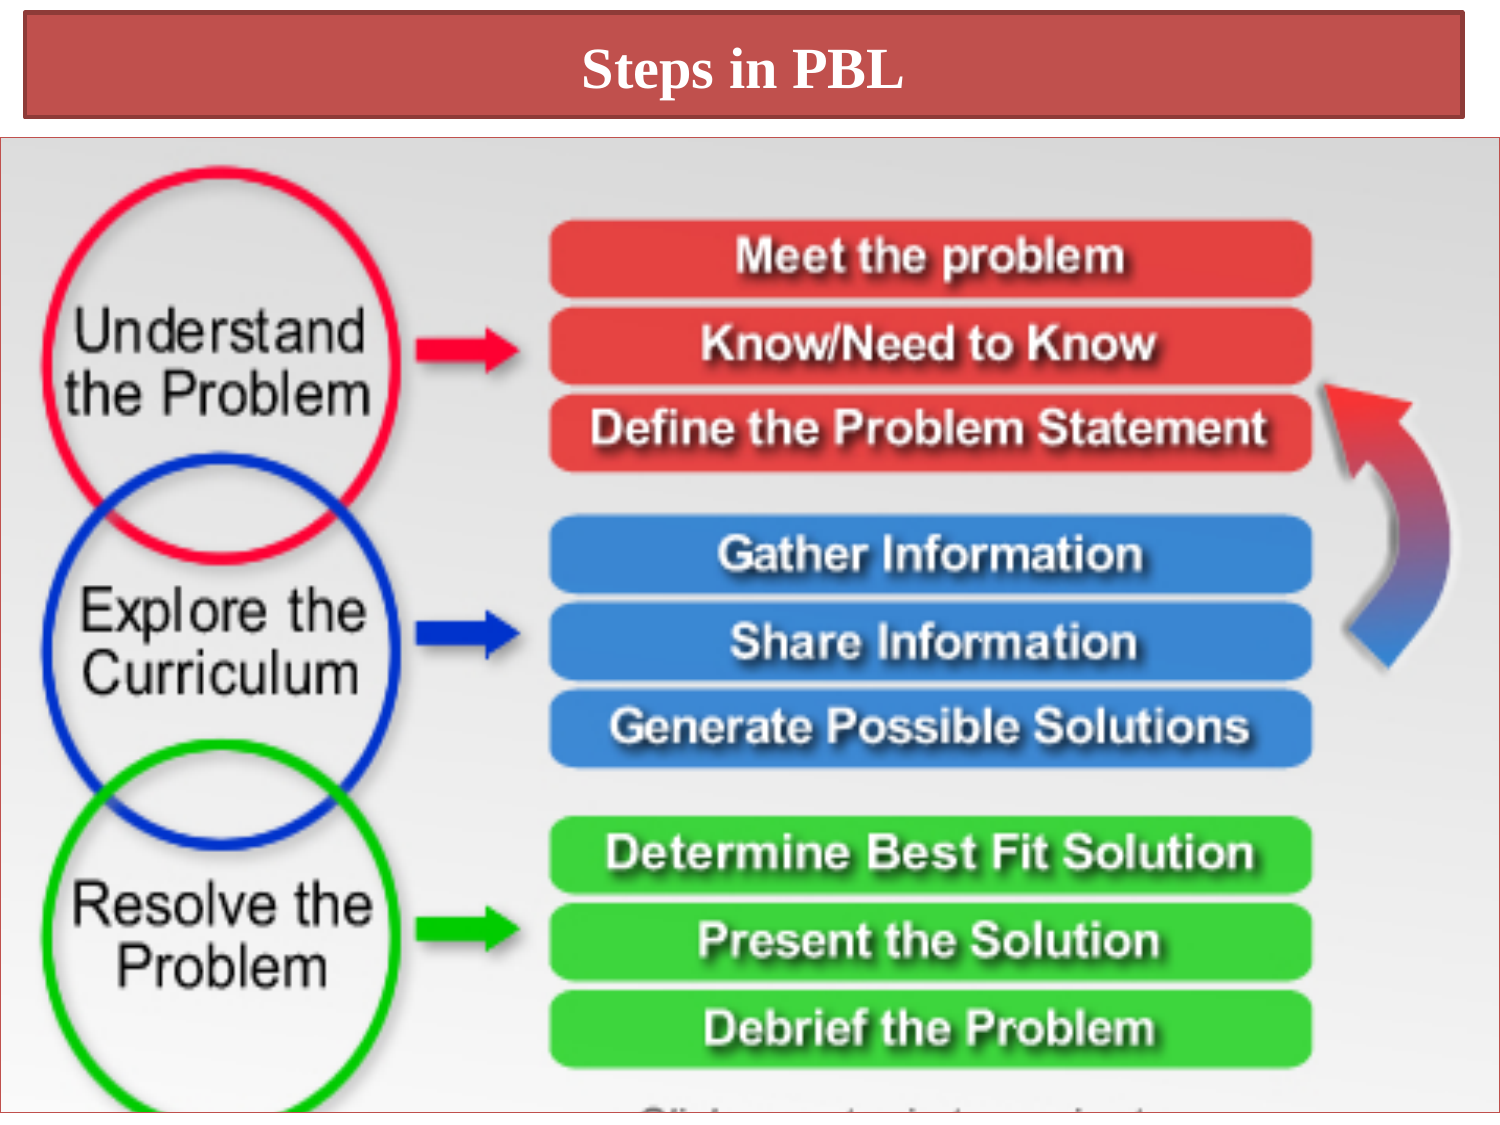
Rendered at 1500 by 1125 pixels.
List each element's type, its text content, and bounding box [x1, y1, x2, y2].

picture [0, 137, 1500, 1113]
title Steps in PBL [23, 10, 1465, 119]
